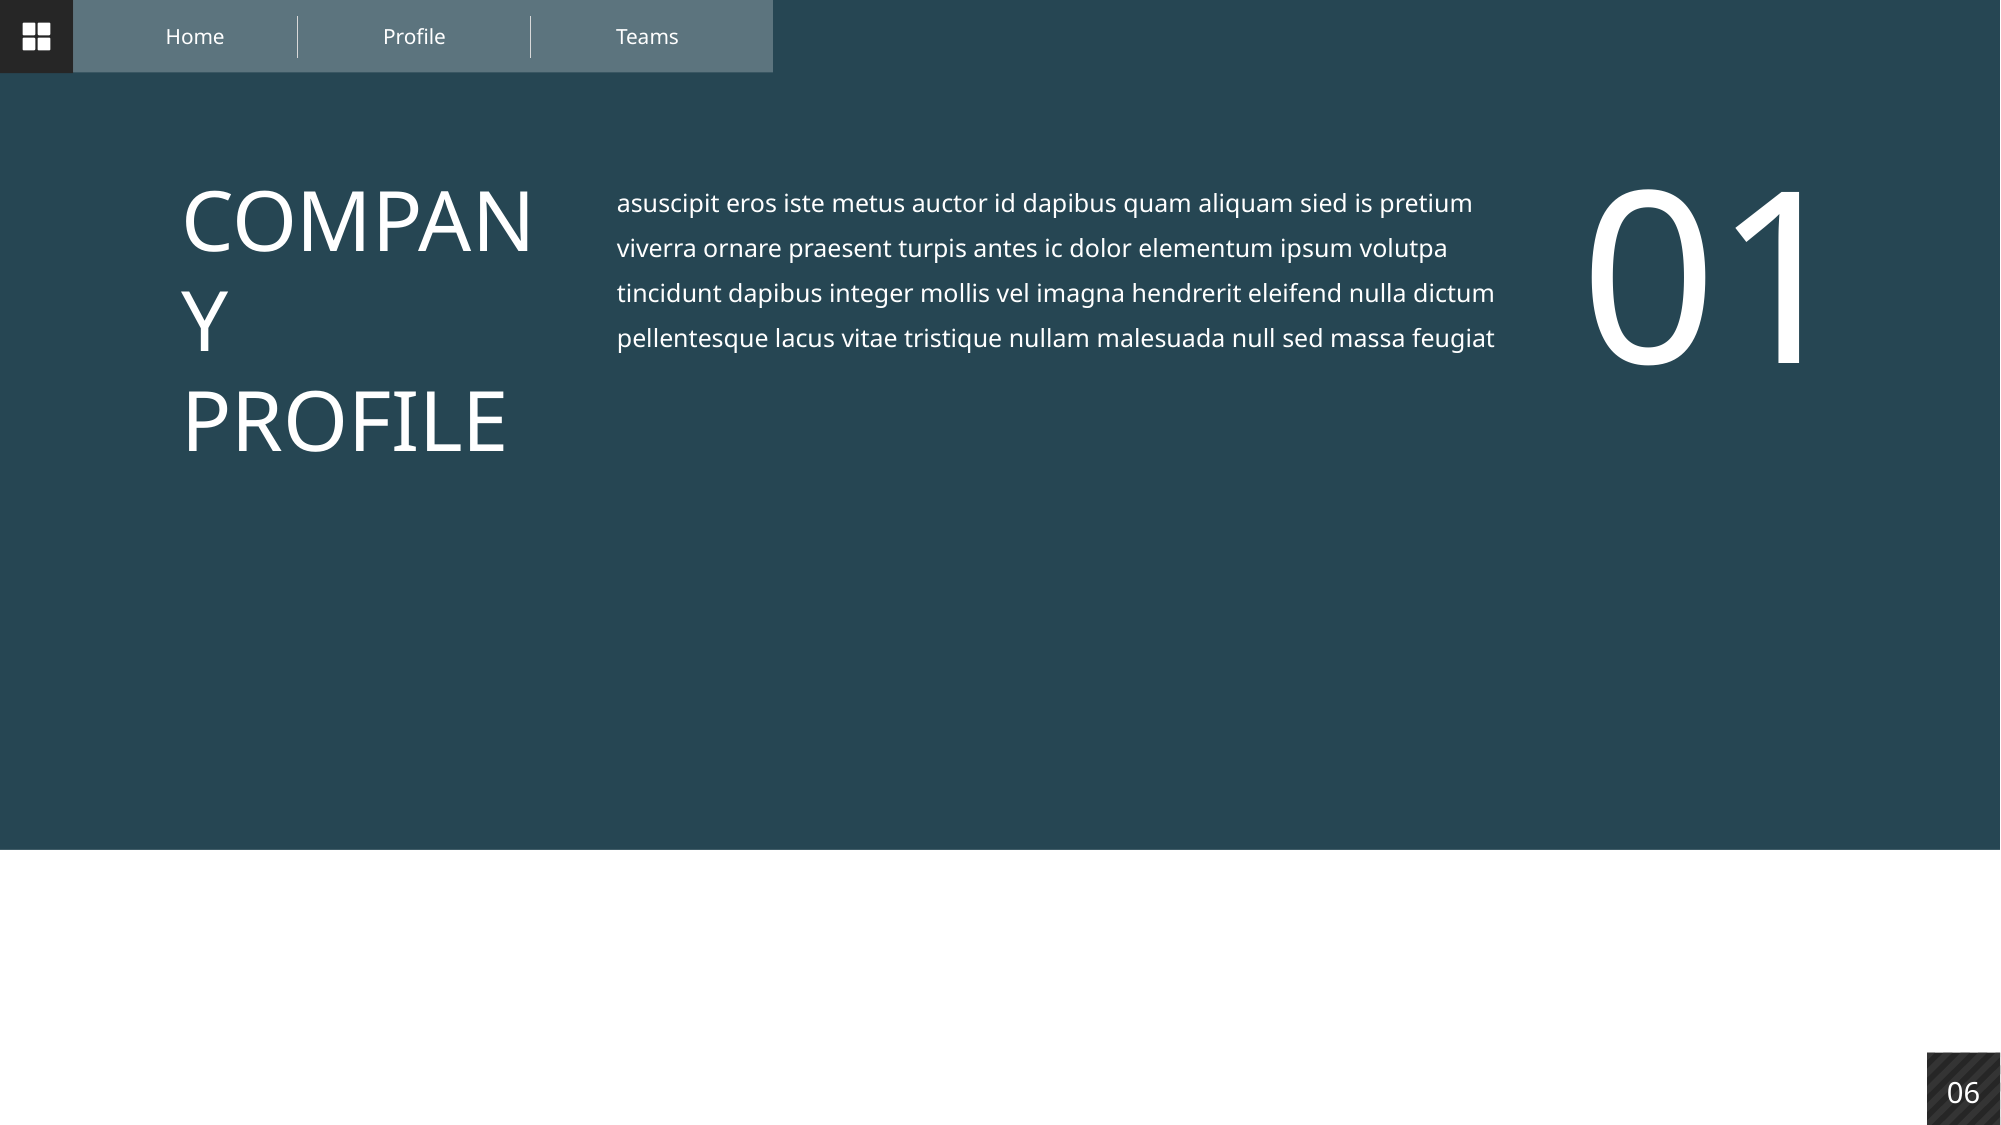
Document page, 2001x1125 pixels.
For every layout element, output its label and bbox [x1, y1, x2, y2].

text_box [0, 0, 2001, 1125]
